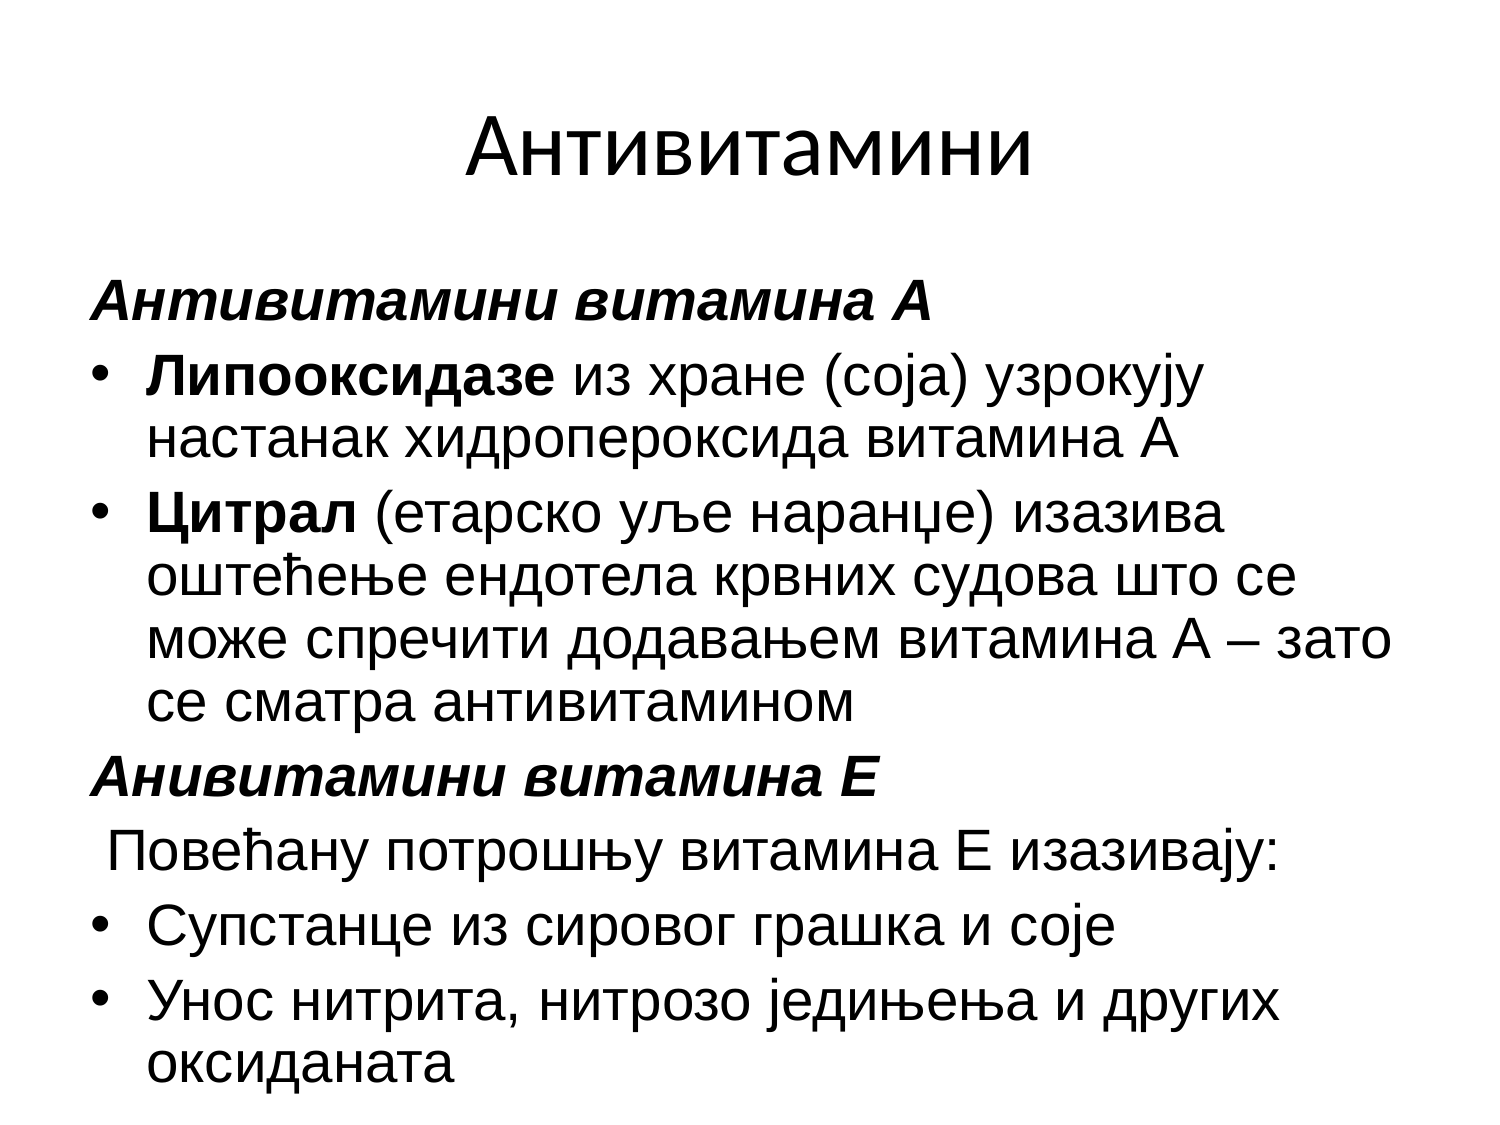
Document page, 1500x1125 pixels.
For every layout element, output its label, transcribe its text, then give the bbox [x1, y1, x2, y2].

title Антивитамини [74, 44, 1426, 233]
list Антивитамини витамина А Липооксидазе из хране (соја) узрокују настанак хидропероксида витамина А Цитрал (етарско уље наранџе) изазива оштећење ендотела крвних судова што се може спречити додавањем витамина А – зато се сматра антивитамином Анивитамини витамина Е Повећану потрошњу витамина Е изазивају: Супстанце из сировог грашка и соје Унос нитрита, нитрозо једињења и других оксиданата [74, 262, 1426, 1006]
